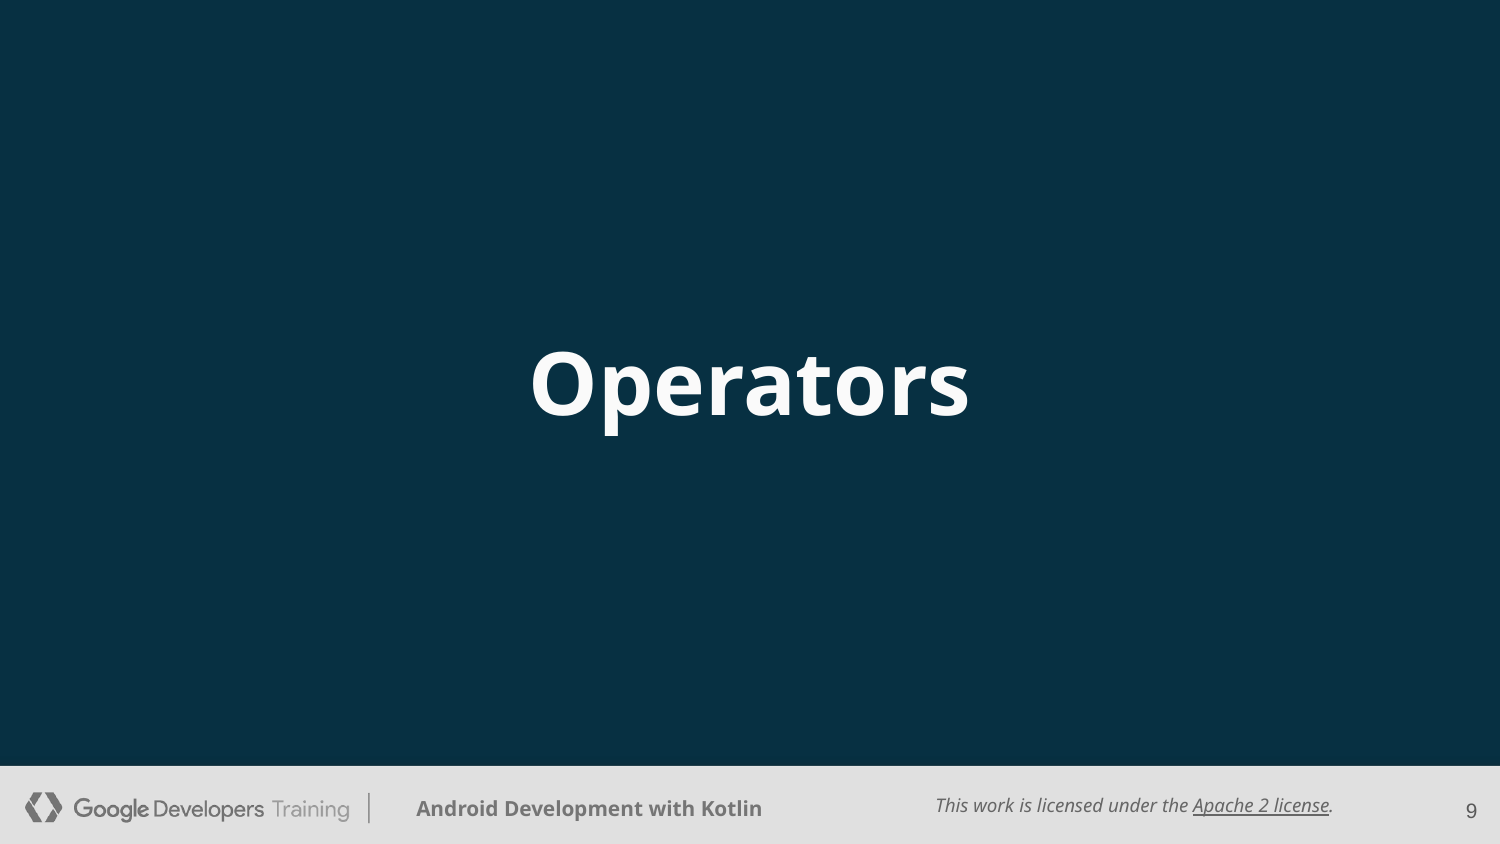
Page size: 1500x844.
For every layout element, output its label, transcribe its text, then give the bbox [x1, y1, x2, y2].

picture [0, 0, 1500, 844]
slide_number ‹#› [1402, 777, 1493, 842]
title Operators [51, 0, 1449, 762]
